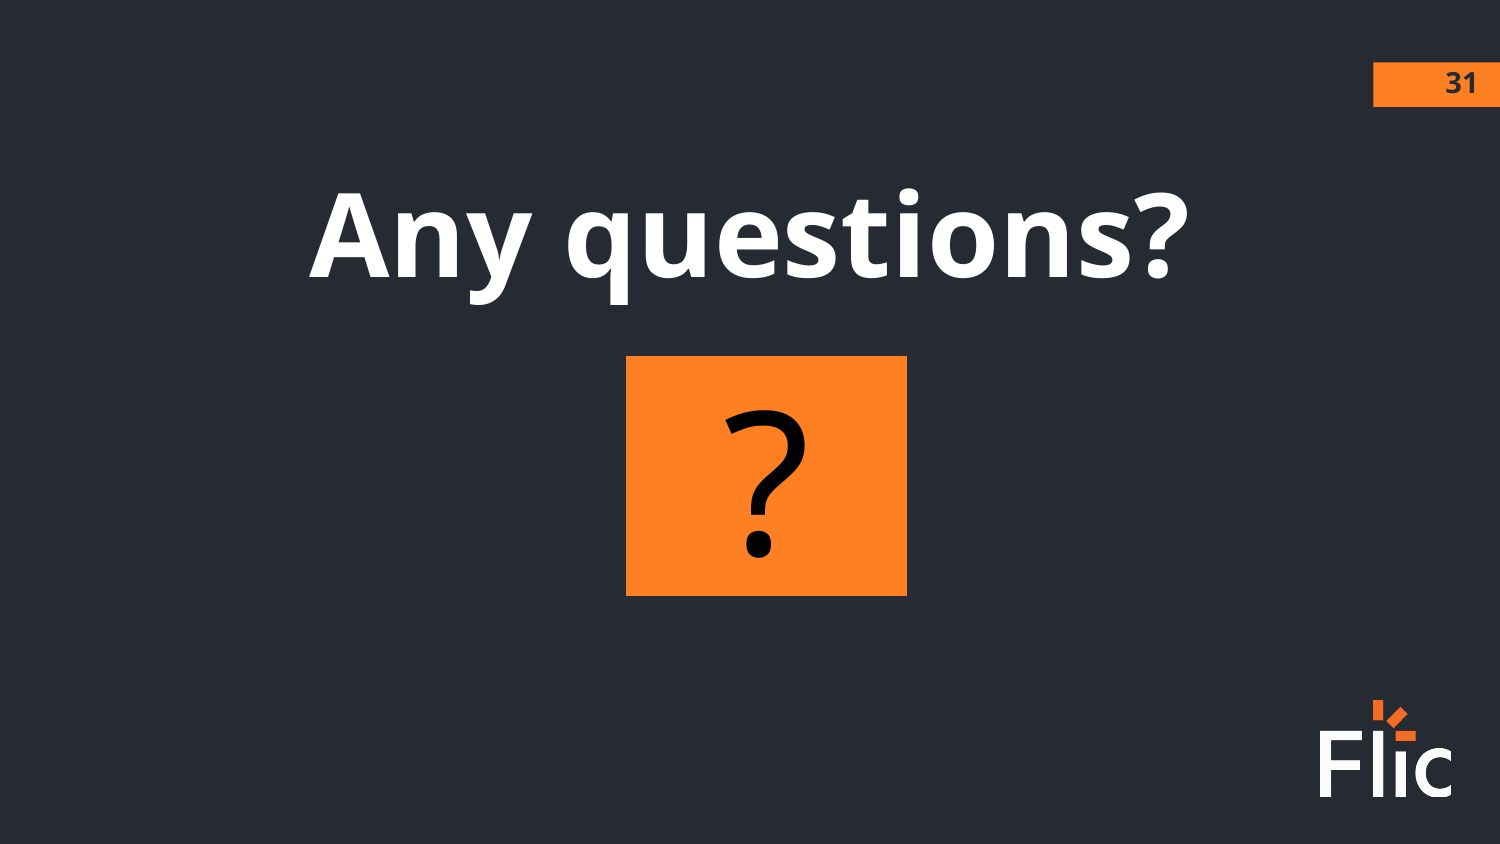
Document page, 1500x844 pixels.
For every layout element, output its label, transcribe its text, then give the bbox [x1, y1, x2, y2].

slide_number ‹#› [1423, 66, 1500, 104]
text_box ? [624, 354, 909, 598]
text_box Any questions? [0, 161, 1500, 318]
picture [1320, 700, 1451, 797]
